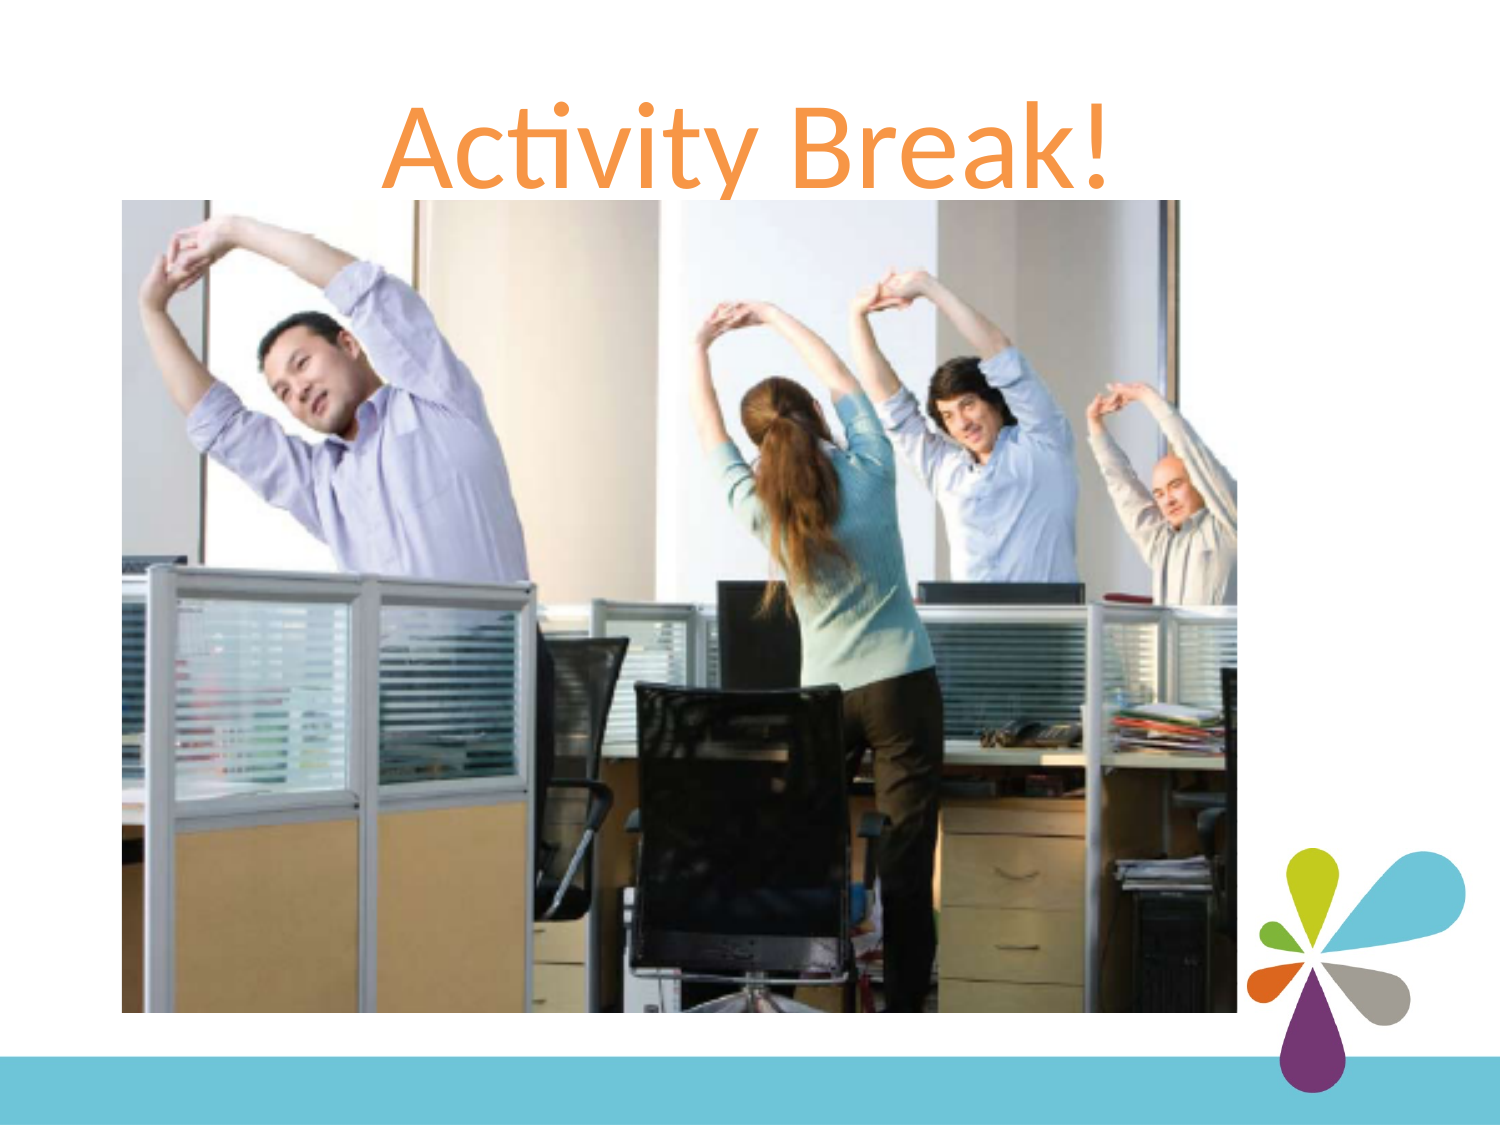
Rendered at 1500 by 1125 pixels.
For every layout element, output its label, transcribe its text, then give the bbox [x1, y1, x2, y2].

picture [0, 199, 1500, 1125]
title Activity Break! [75, 45, 1425, 233]
